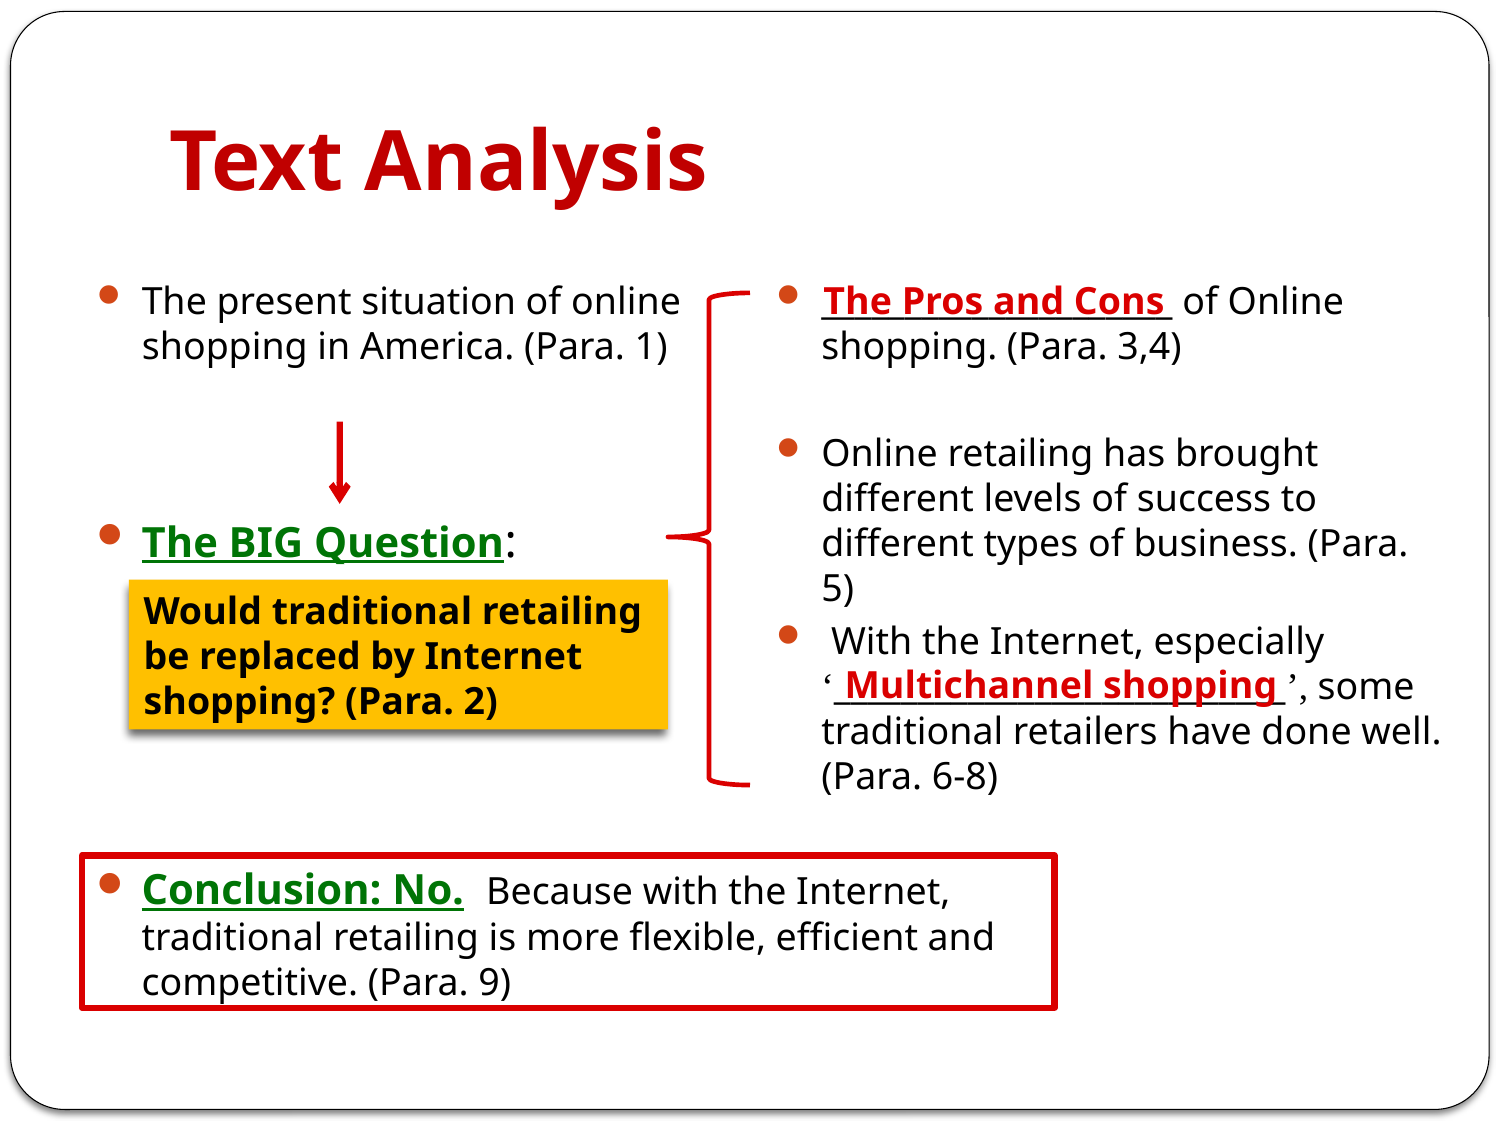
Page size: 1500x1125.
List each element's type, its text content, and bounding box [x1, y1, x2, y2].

text_box With the Internet, especially ‘___________________________’, some traditional retailers have done well. (Para. 6-8) [761, 609, 1465, 856]
title Text Analysis [154, 35, 1430, 223]
list The present situation of online shopping in America. (Para. 1) [82, 269, 704, 434]
text_box [667, 292, 751, 786]
text_box The Pros and Cons [808, 269, 1266, 330]
text_box Conclusion: No. Because with the Internet, traditional retailing is more flexible, efficient and competitive. (Para. 9) [81, 854, 1056, 1009]
text_box The BIG Question: [81, 503, 563, 575]
text_box Online retailing has brought different levels of success to different types of business. (Para. 5) [761, 421, 1465, 609]
text_box Would traditional retailing be replaced by Internet shopping? (Para. 2) [128, 579, 668, 730]
text_box _____________________ of Online shopping. (Para. 3,4) [761, 269, 1500, 434]
text_box Multichannel shopping [829, 654, 1369, 714]
